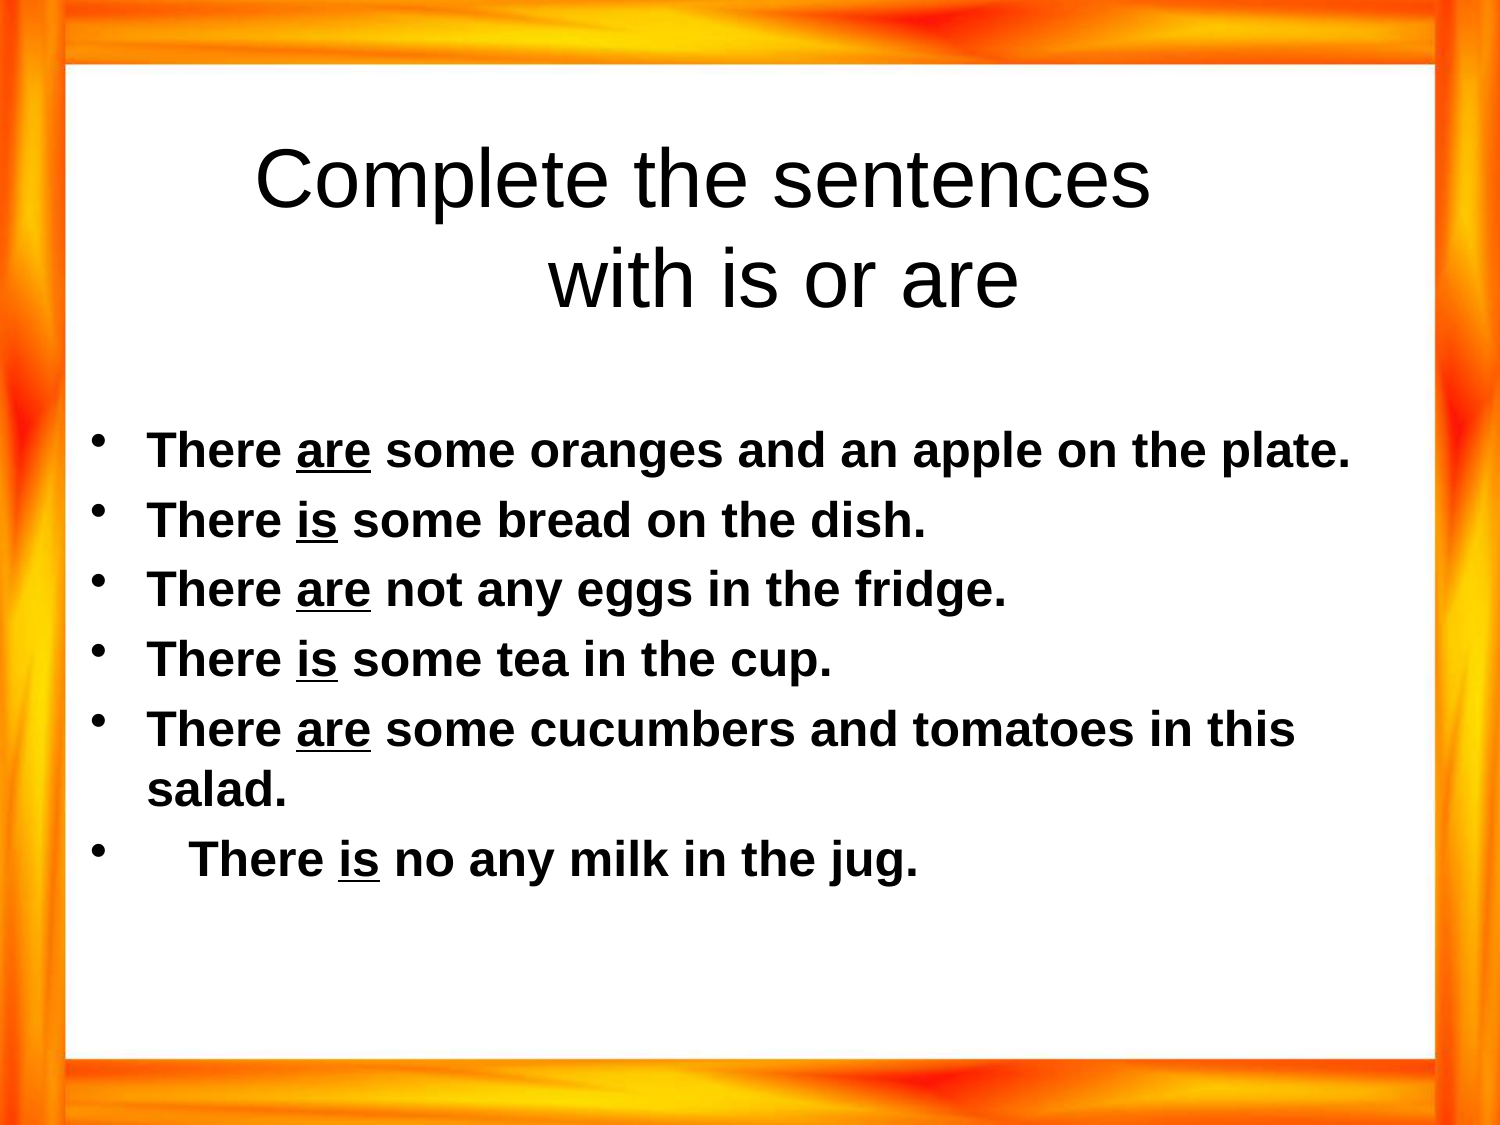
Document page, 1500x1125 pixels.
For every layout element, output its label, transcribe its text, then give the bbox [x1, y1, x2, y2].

list There are some oranges and an apple on the plate. There is some bread on the dish. There are not any eggs in the fridge. There is some tea in the cup. There are some cucumbers and tomatoes in this salad. There is no any milk in the jug. [74, 269, 1426, 1006]
text_box Complete the sentences with is or are [199, 117, 1371, 332]
title [74, 44, 1426, 233]
picture [0, 0, 1500, 1125]
